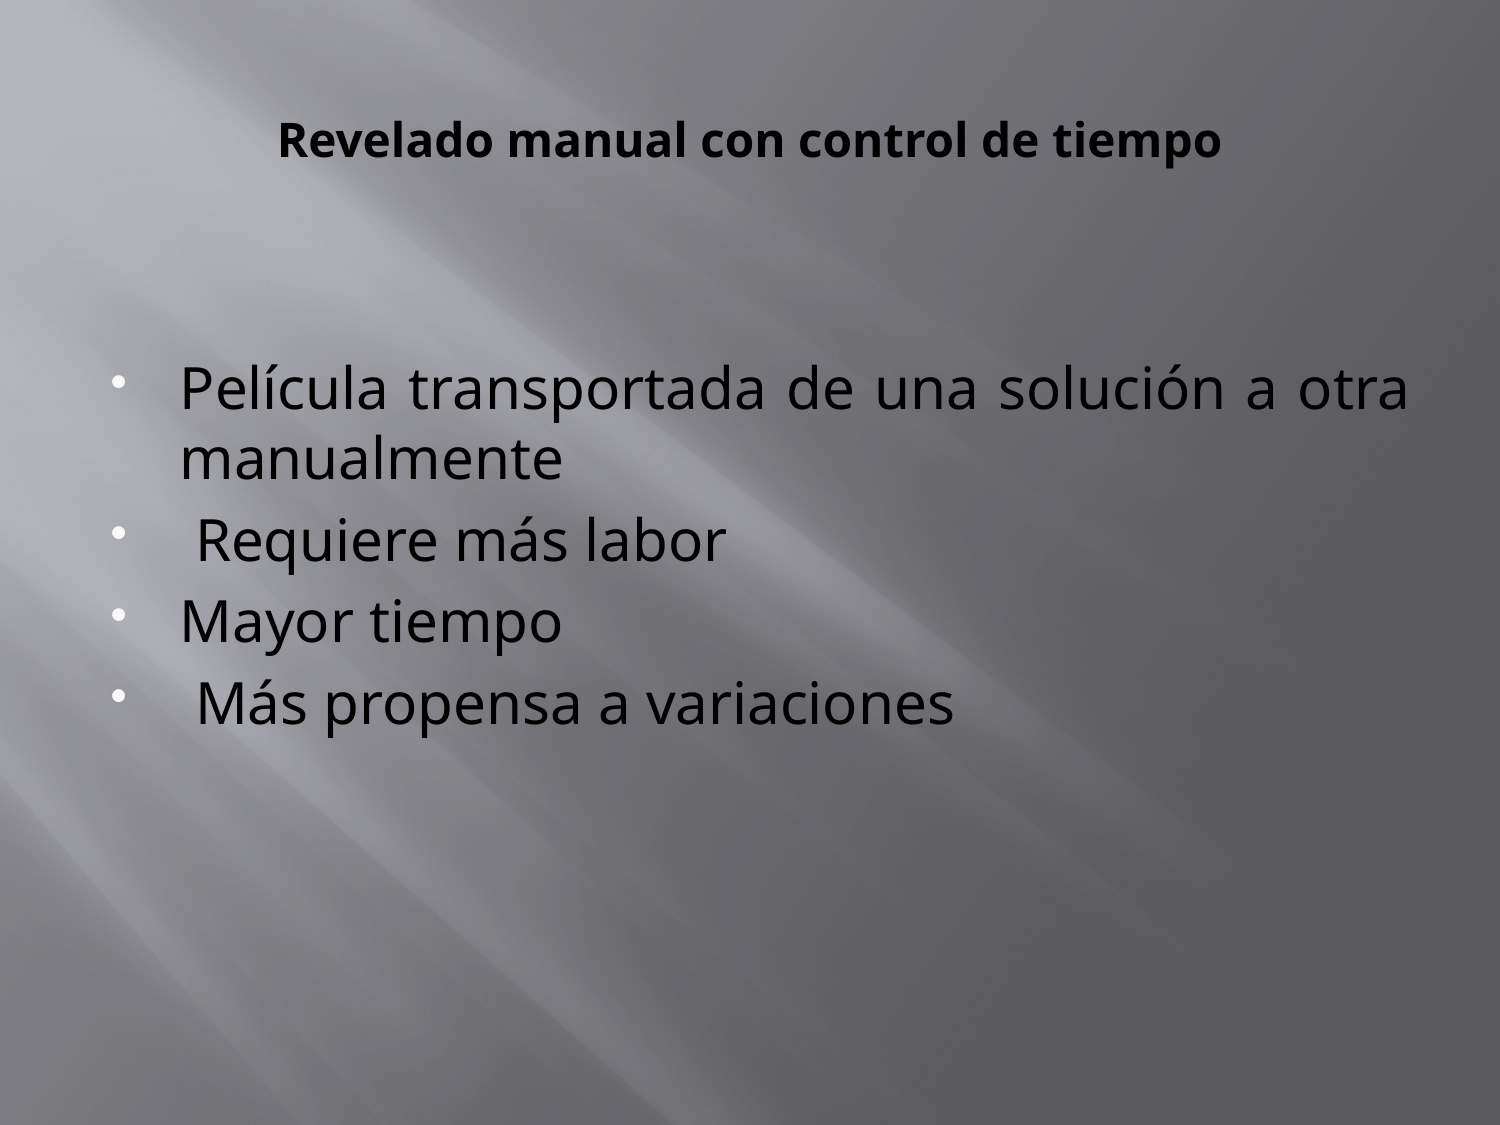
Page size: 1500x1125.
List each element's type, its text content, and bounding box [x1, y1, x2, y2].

list Película transportada de una solución a otra manualmente Requiere más labor Mayor tiempo Más propensa a variaciones [75, 262, 1425, 1035]
title Revelado manual con control de tiempo [75, 45, 1425, 233]
